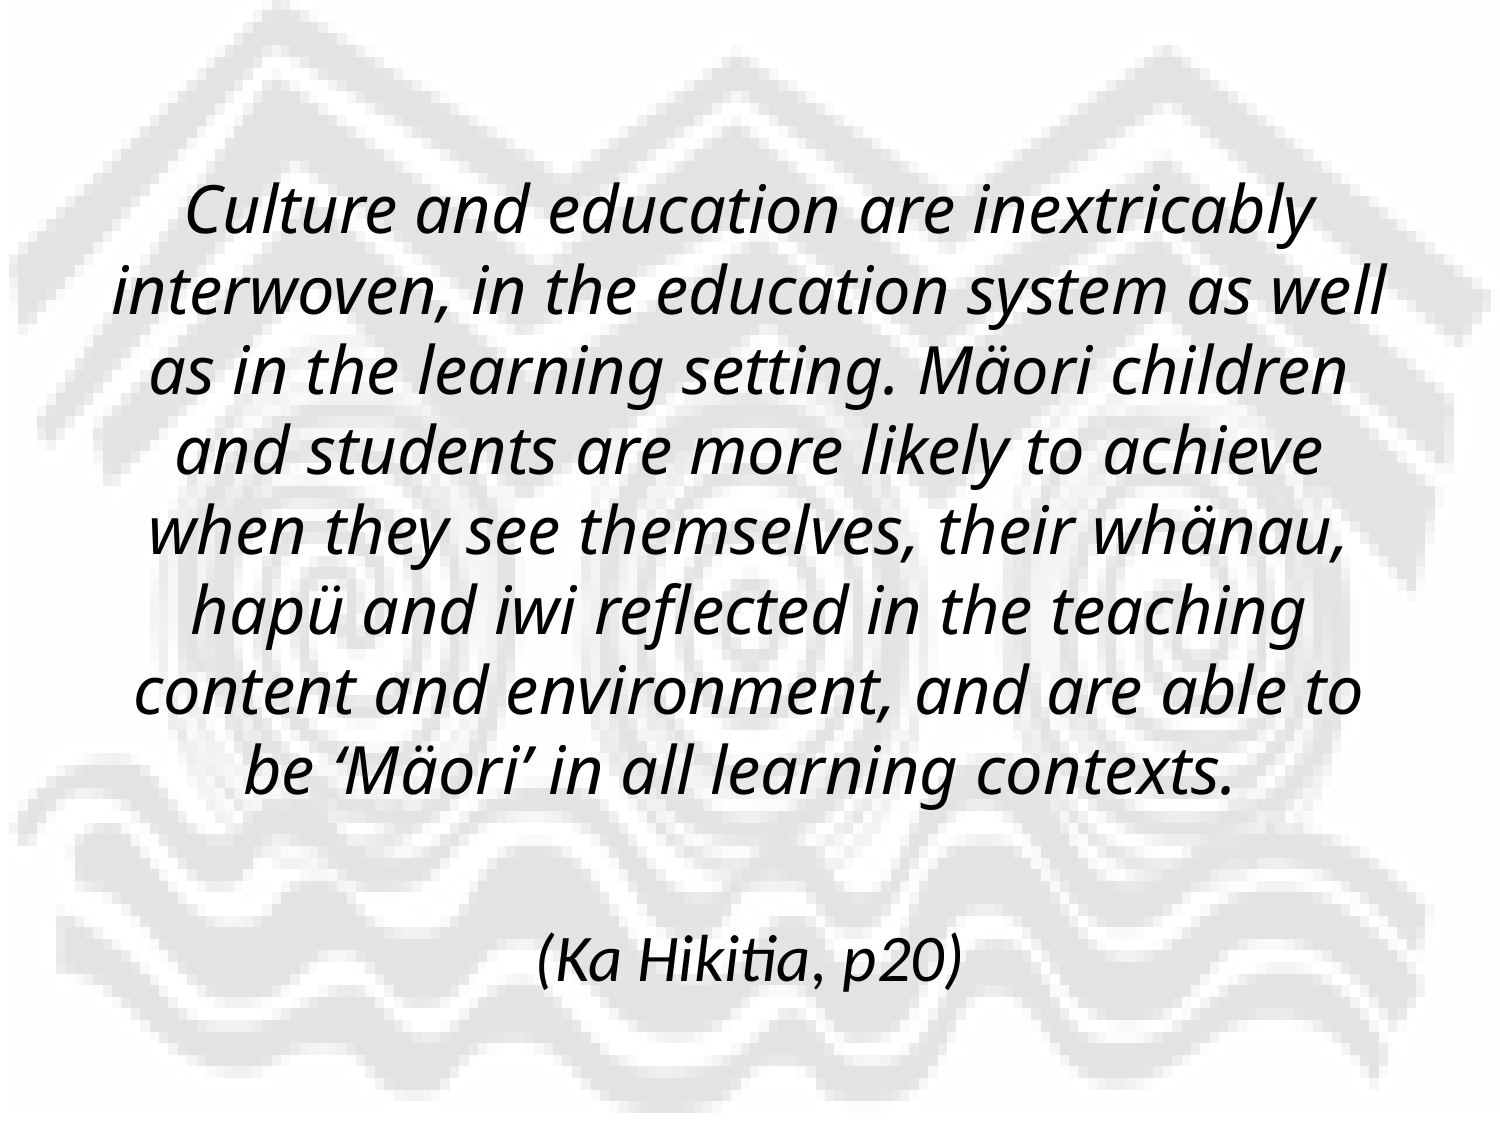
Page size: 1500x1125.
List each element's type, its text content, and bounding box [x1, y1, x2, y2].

list Culture and education are inextricably interwoven, in the education system as well as in the learning setting. Mäori children and students are more likely to achieve when they see themselves, their whänau, hapü and iwi reﬂected in the teaching content and environment, and are able to be ‘Mäori’ in all learning contexts. (Ka Hikitia, p20) [75, 66, 1425, 1005]
